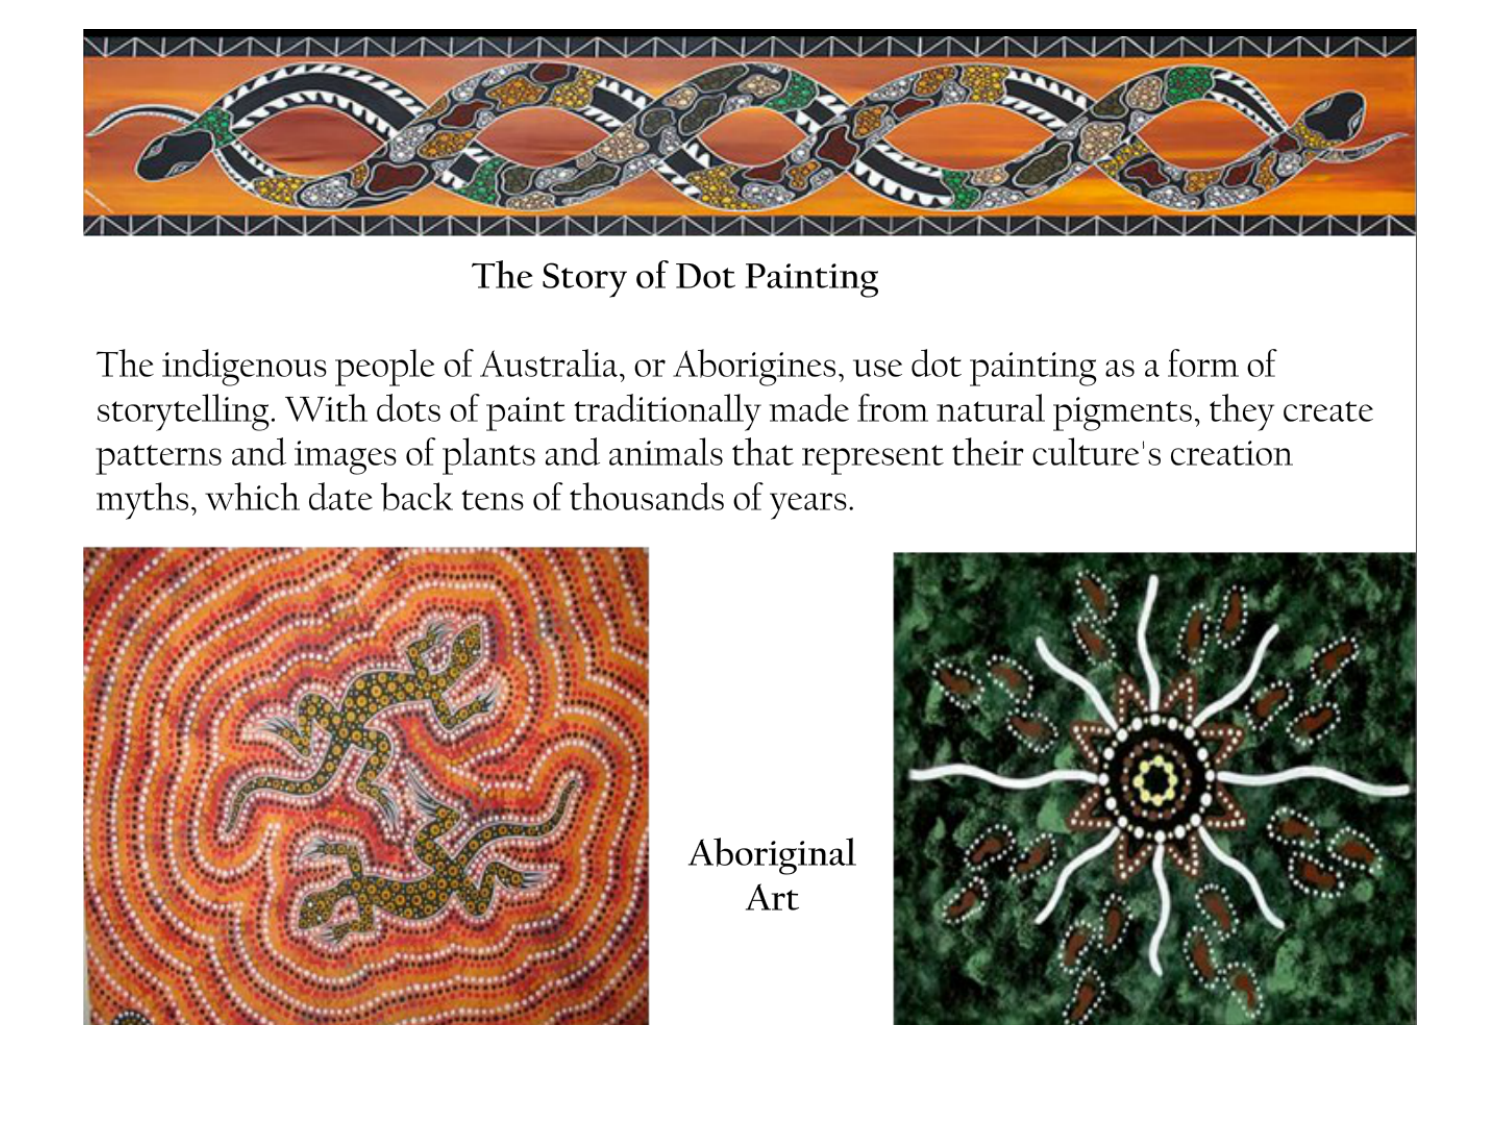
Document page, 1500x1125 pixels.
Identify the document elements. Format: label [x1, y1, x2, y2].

picture [83, 28, 1417, 1026]
